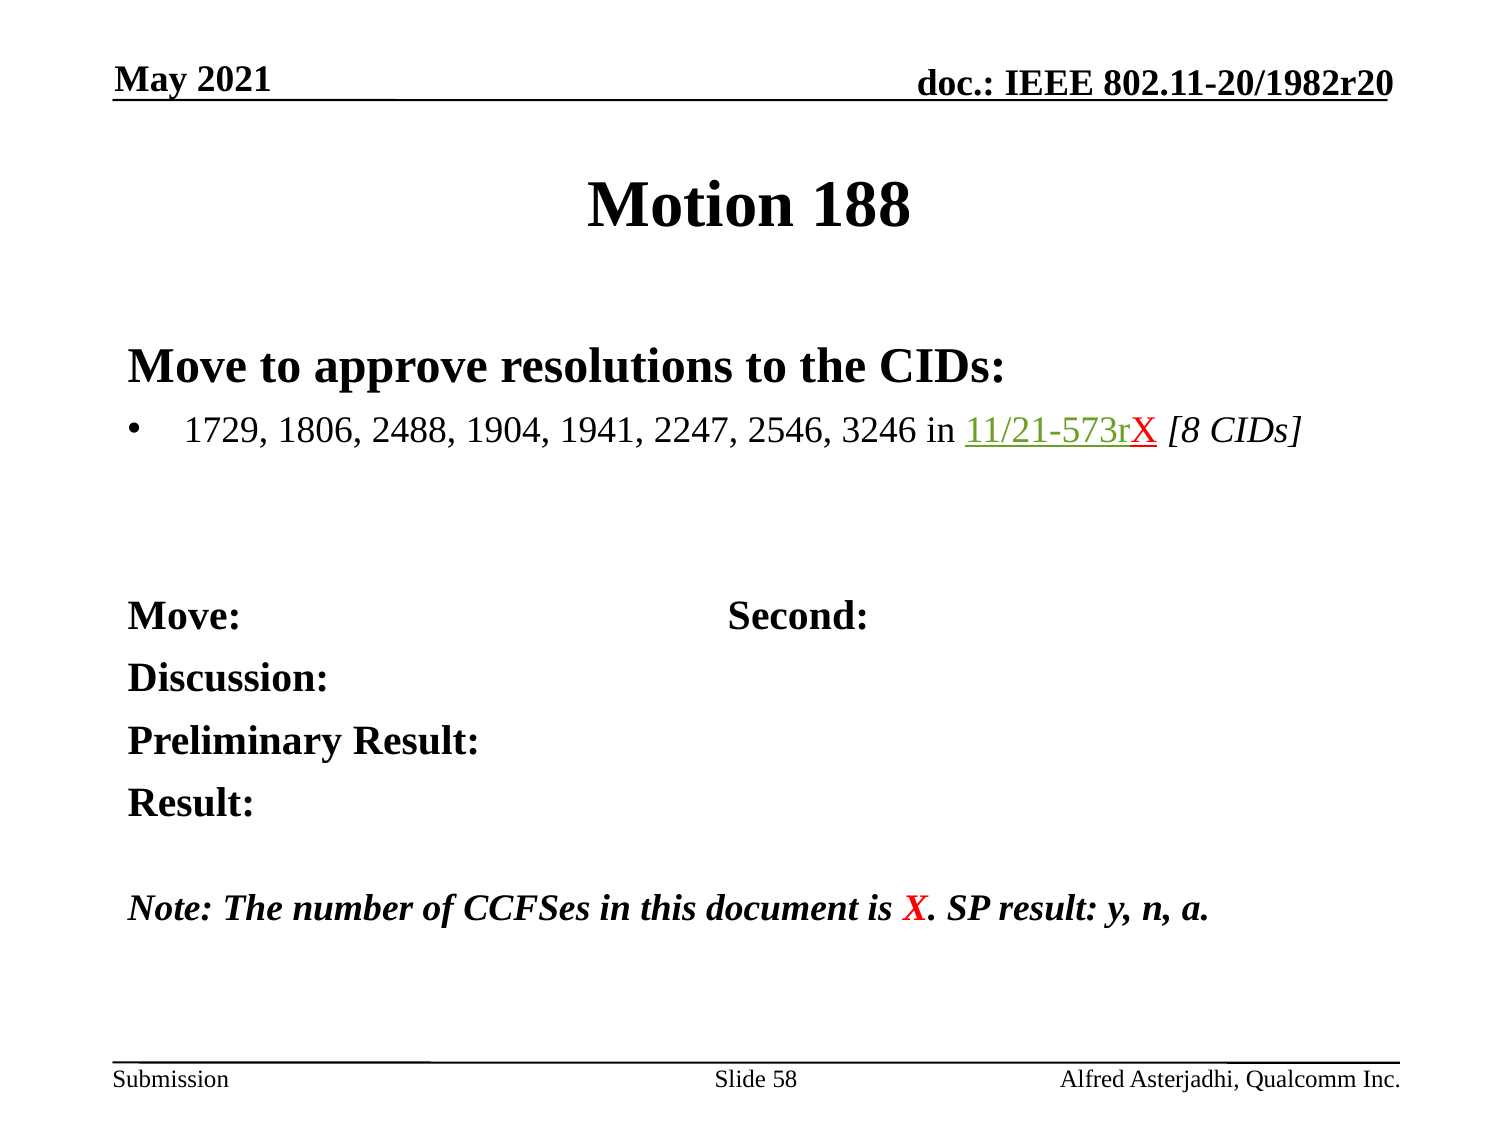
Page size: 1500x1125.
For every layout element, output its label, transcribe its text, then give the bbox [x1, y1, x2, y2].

list Move to approve resolutions to the CIDs: 1729, 1806, 2488, 1904, 1941, 2247, 2546, 3246 in 11/21-573rX [8 CIDs] Move: Second: Discussion: Preliminary Result: Result: Note: The number of CCFSes in this document is X. SP result: y, n, a. [112, 324, 1388, 1000]
footer Alfred Asterjadhi, Qualcomm Inc. [878, 1061, 1402, 1093]
title Motion 188 [112, 112, 1388, 288]
slide_number Slide 58 [712, 1061, 800, 1123]
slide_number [114, 54, 423, 100]
